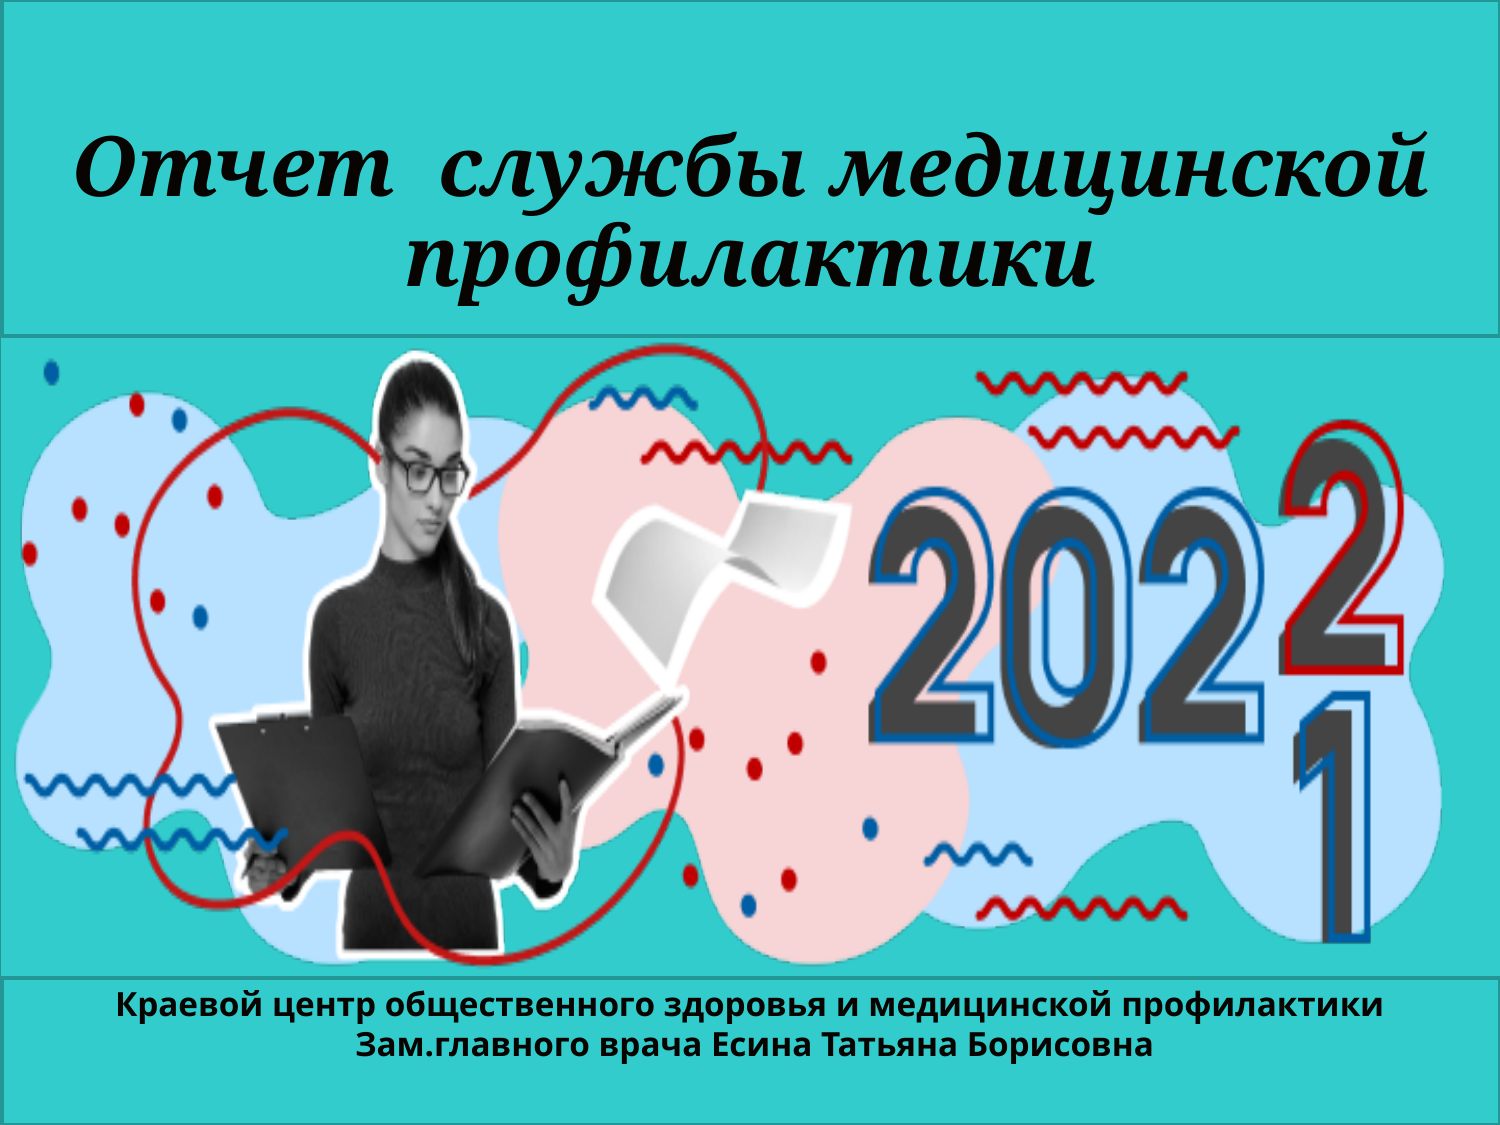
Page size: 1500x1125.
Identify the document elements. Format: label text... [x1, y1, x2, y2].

picture [1, 337, 1500, 977]
title Краевой центр общественного здоровья и медицинской профилактики Зам.главного врача Есина Татьяна Борисовна [0, 982, 1500, 1125]
subtitle Отчет службы медицинской профилактики [0, 0, 1500, 334]
